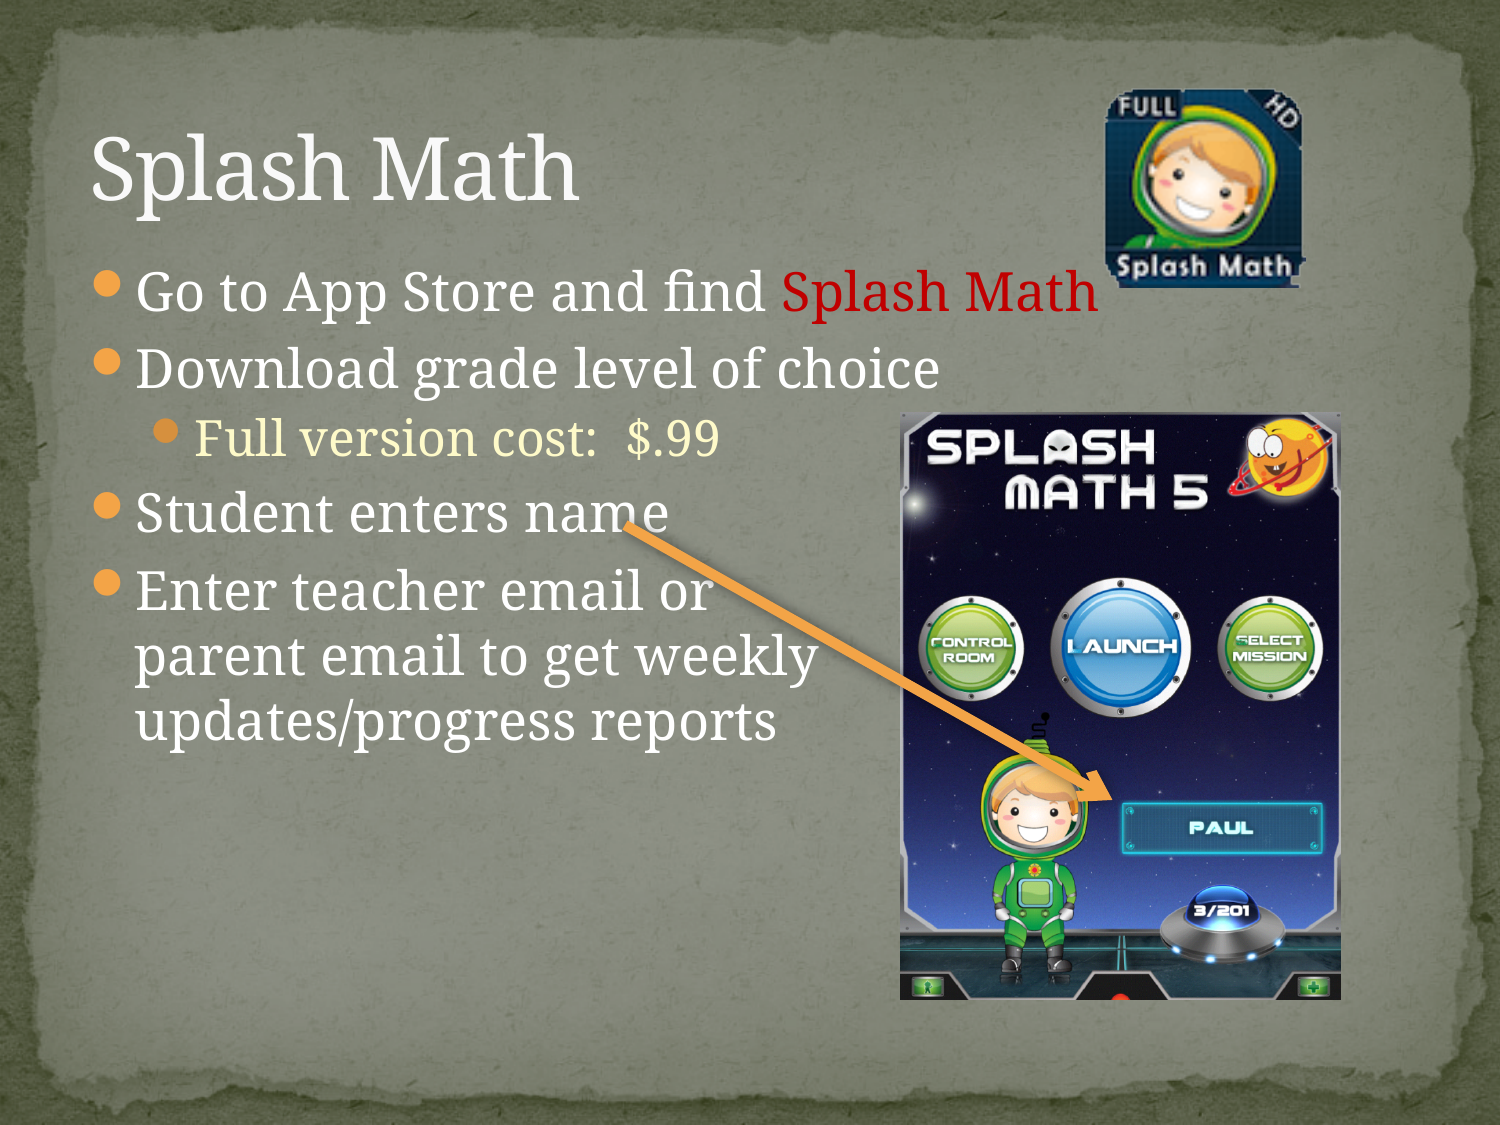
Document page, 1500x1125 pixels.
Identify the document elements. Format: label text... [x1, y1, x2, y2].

list Go to App Store and find Splash Math Download grade level of choice Full version cost: $.99 Student enters name Enter teacher email or parent email to get weekly updates/progress reports [75, 249, 1425, 1000]
picture [900, 412, 1341, 1000]
title Splash Math [74, 24, 1425, 225]
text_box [626, 526, 1111, 800]
picture [1100, 87, 1306, 288]
